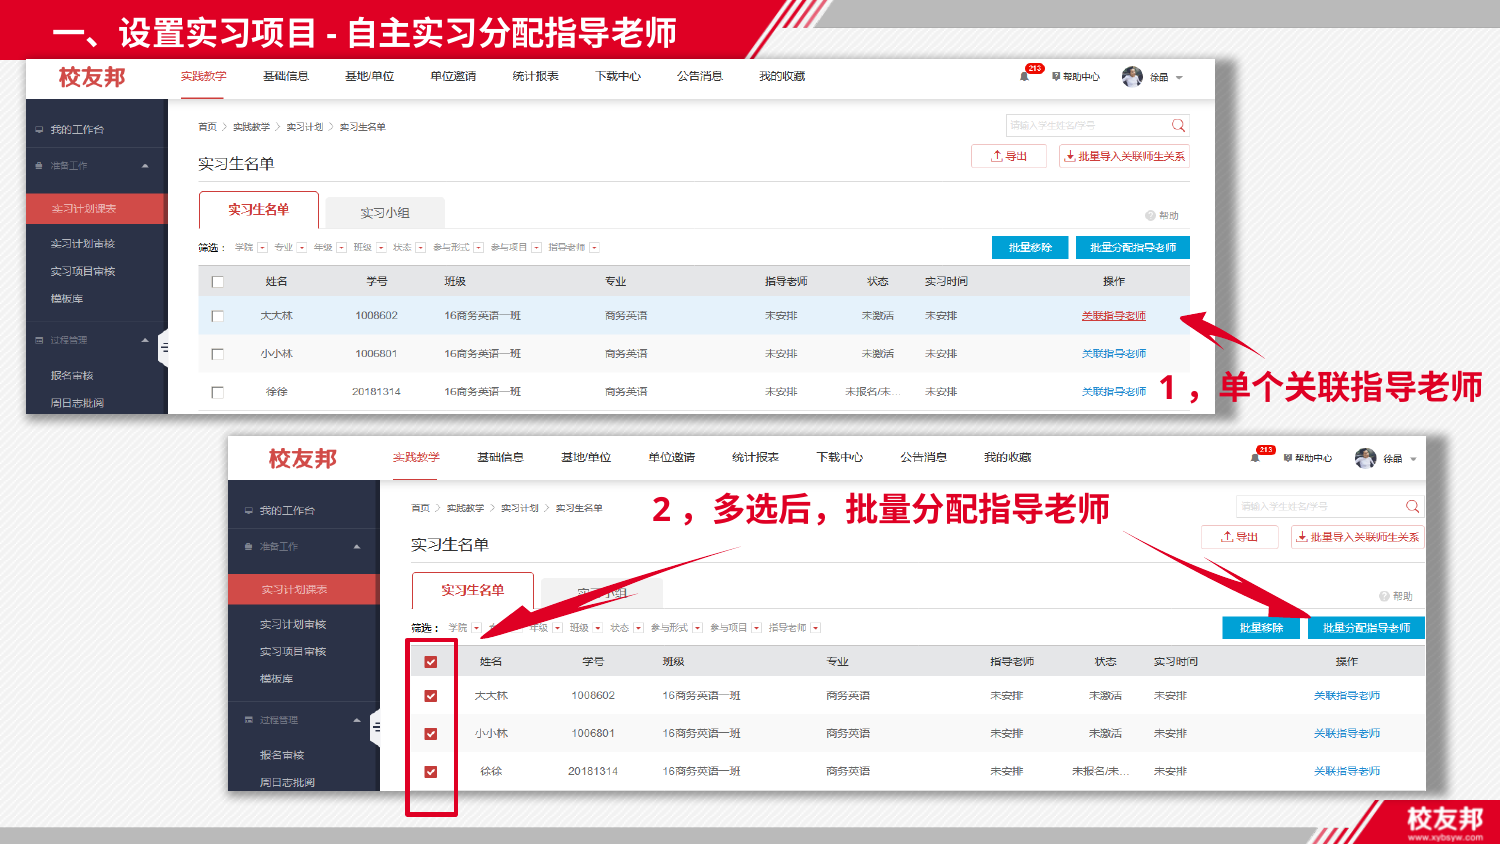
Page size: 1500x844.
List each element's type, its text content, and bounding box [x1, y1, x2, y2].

text_box [407, 791, 456, 815]
picture [0, 0, 1500, 844]
text_box 一、设置实习项目-自主实习分配指导老师 [37, 4, 701, 52]
text_box [1215, 324, 1266, 360]
text_box 1，单个关联指导老师 [1215, 358, 1499, 414]
